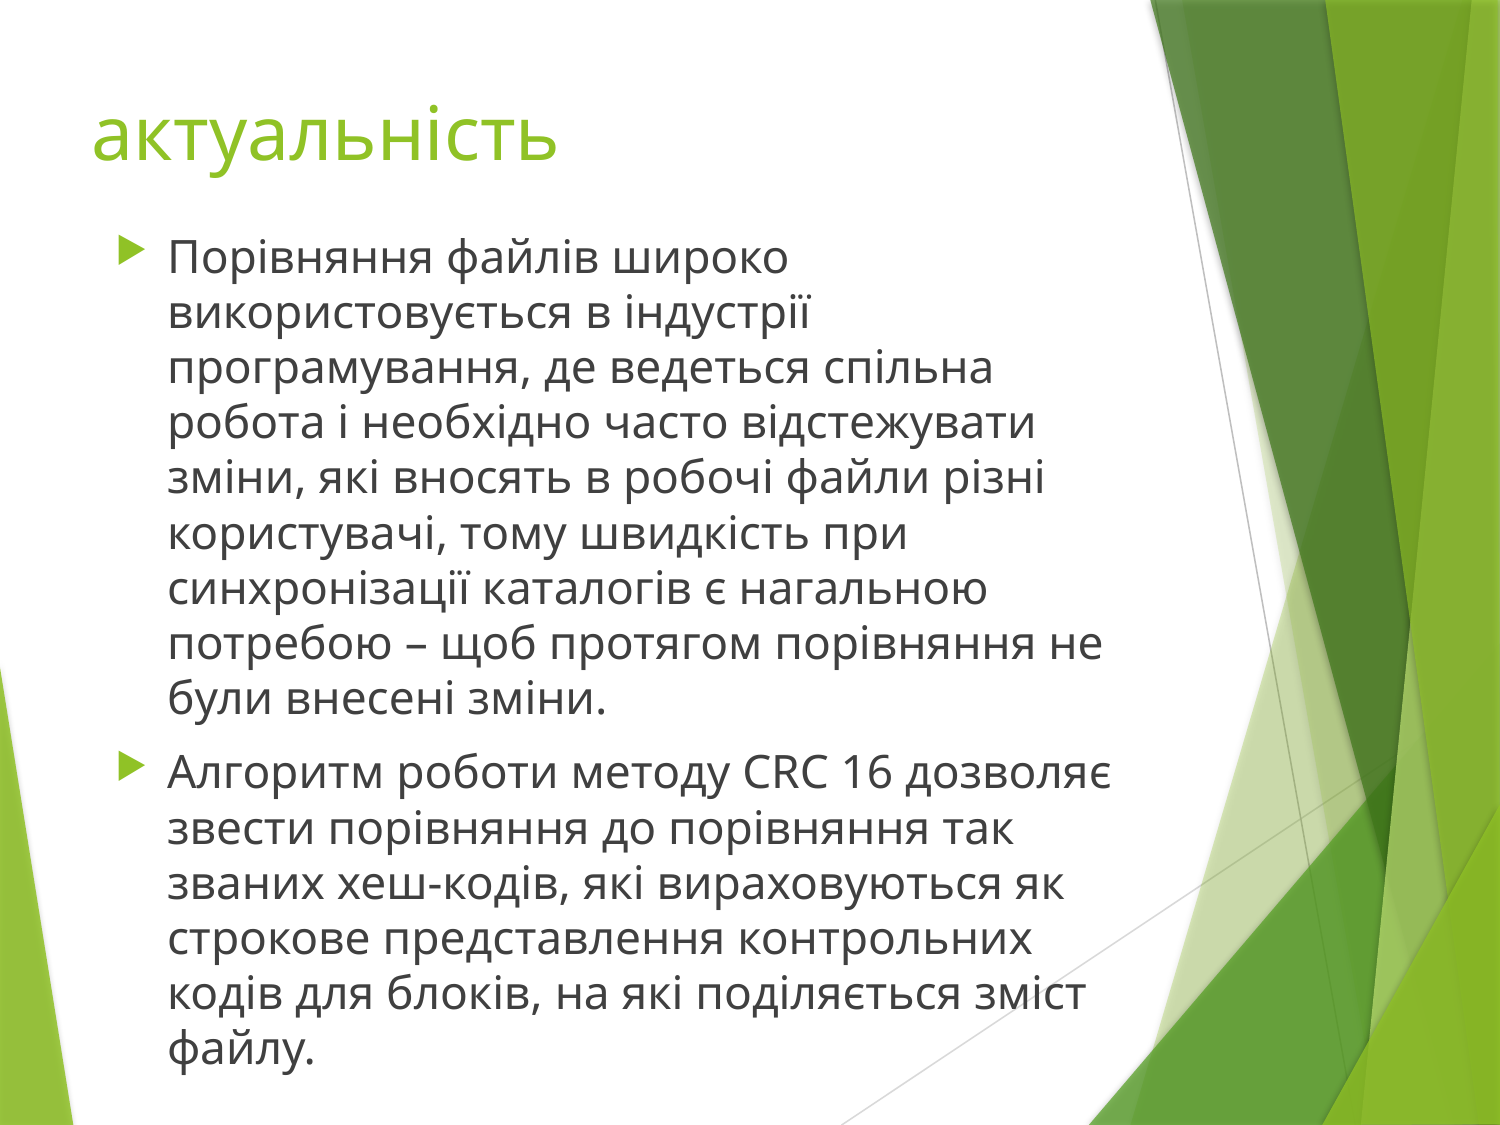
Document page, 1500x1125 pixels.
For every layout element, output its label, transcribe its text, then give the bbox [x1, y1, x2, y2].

title актуальність [76, 78, 1420, 251]
list Порівняння файлів широко використовується в індустрії програмування, де ведеться спільна робота і необхідно часто відстежувати зміни, які вносять в робочі файли різні користувачі, тому швидкість при синхронізації каталогів є нагальною потребою – щоб протягом порівняння не були внесені зміни. Алгоритм роботи методу CRC 16 дозволяє звести порівняння до порівняння так званих хеш-кодів, які вираховуються як строкове представлення контрольних кодів для блоків, на які поділяється зміст файлу. [100, 219, 1142, 1083]
